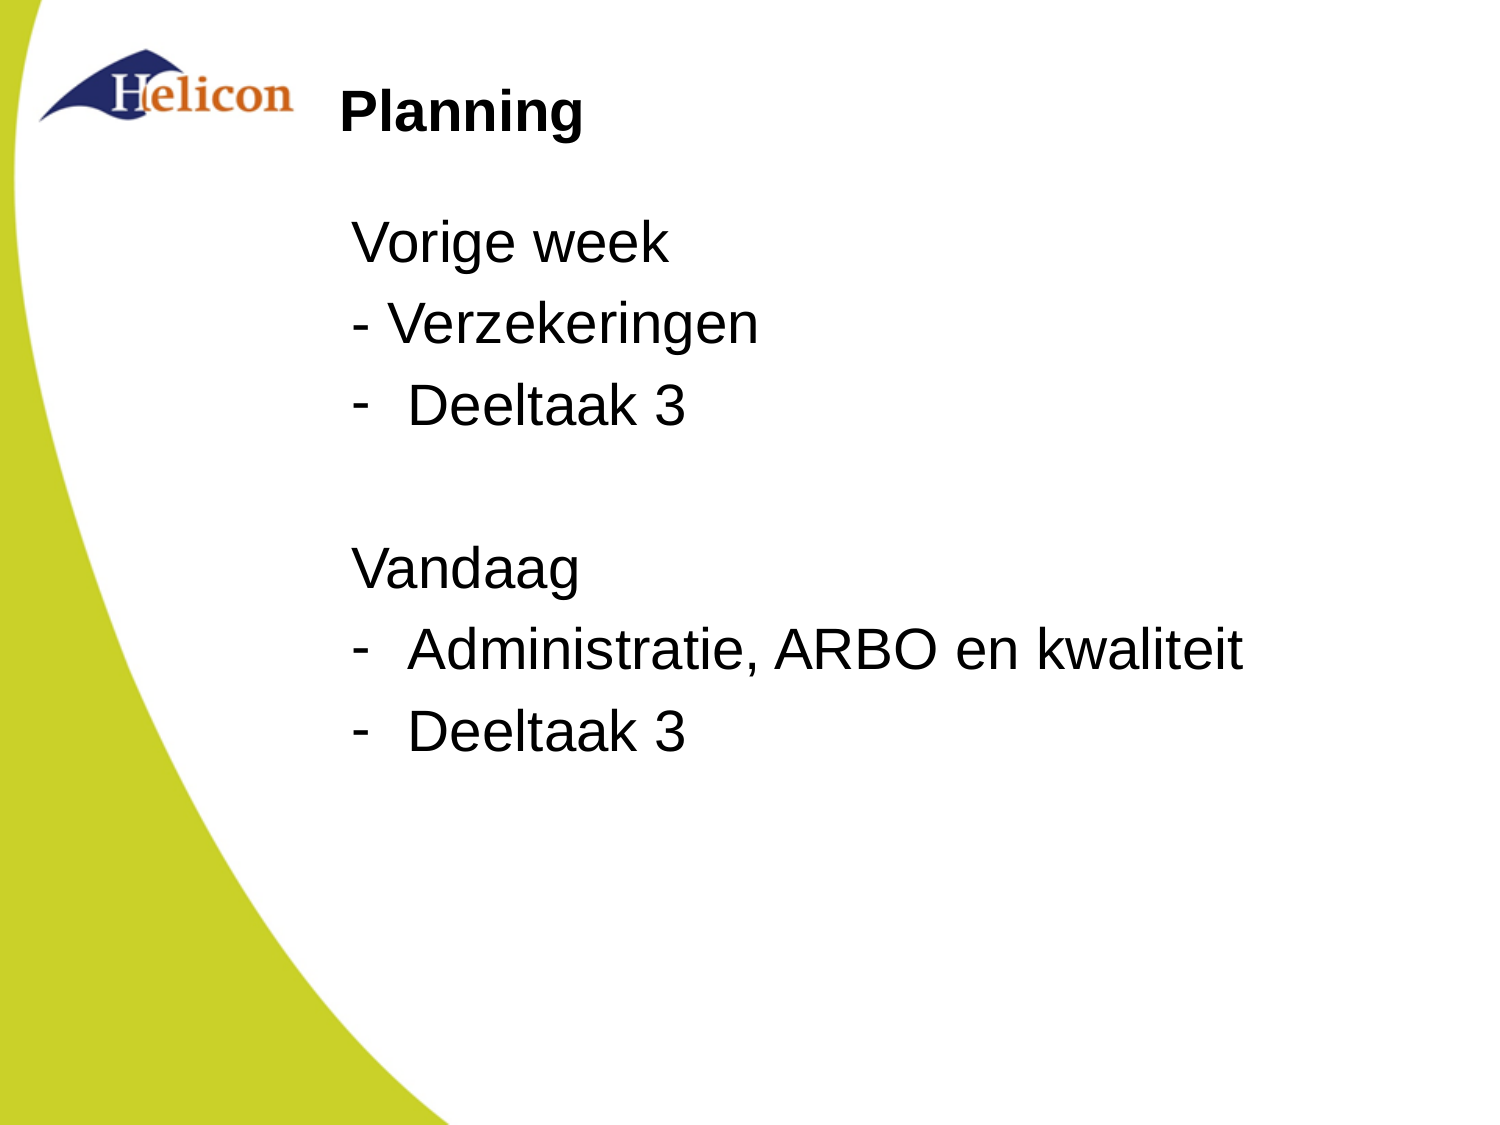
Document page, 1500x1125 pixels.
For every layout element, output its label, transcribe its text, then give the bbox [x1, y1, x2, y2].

list Vorige week - Verzekeringen Deeltaak 3 Vandaag Administratie, ARBO en kwaliteit Deeltaak 3 [336, 196, 1425, 1005]
title Planning [324, 54, 1415, 161]
picture [0, 0, 1500, 1125]
